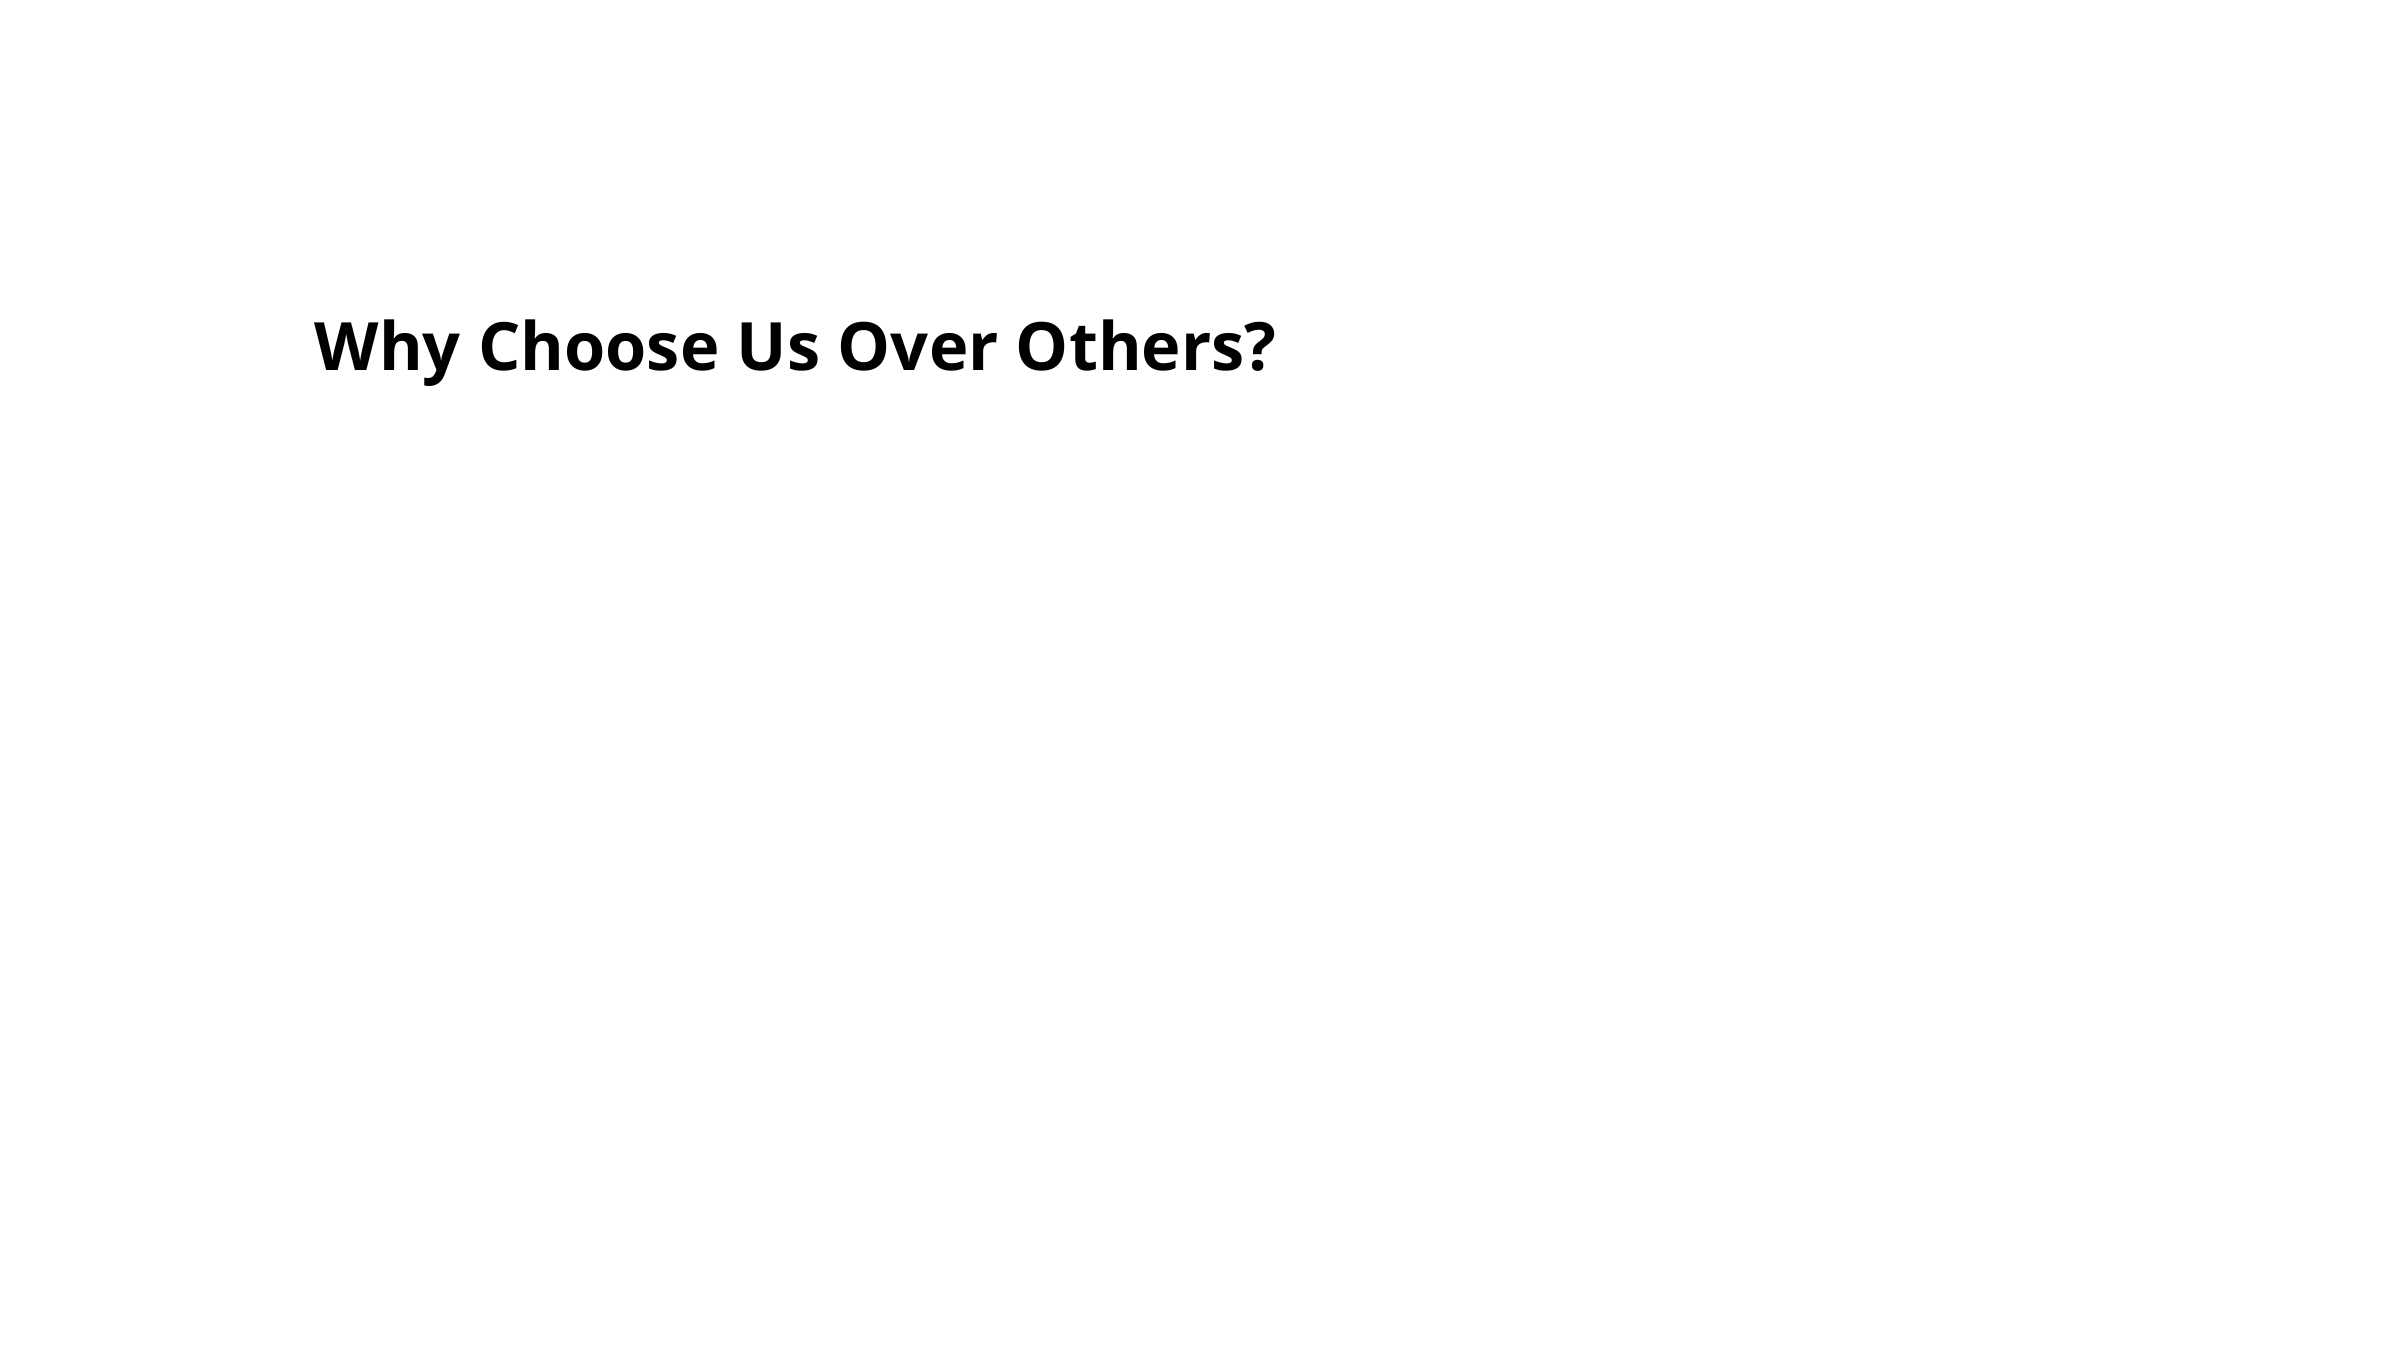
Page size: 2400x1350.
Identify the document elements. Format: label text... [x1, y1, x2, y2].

text_box Why Choose Us Over Others? [299, 296, 1500, 392]
